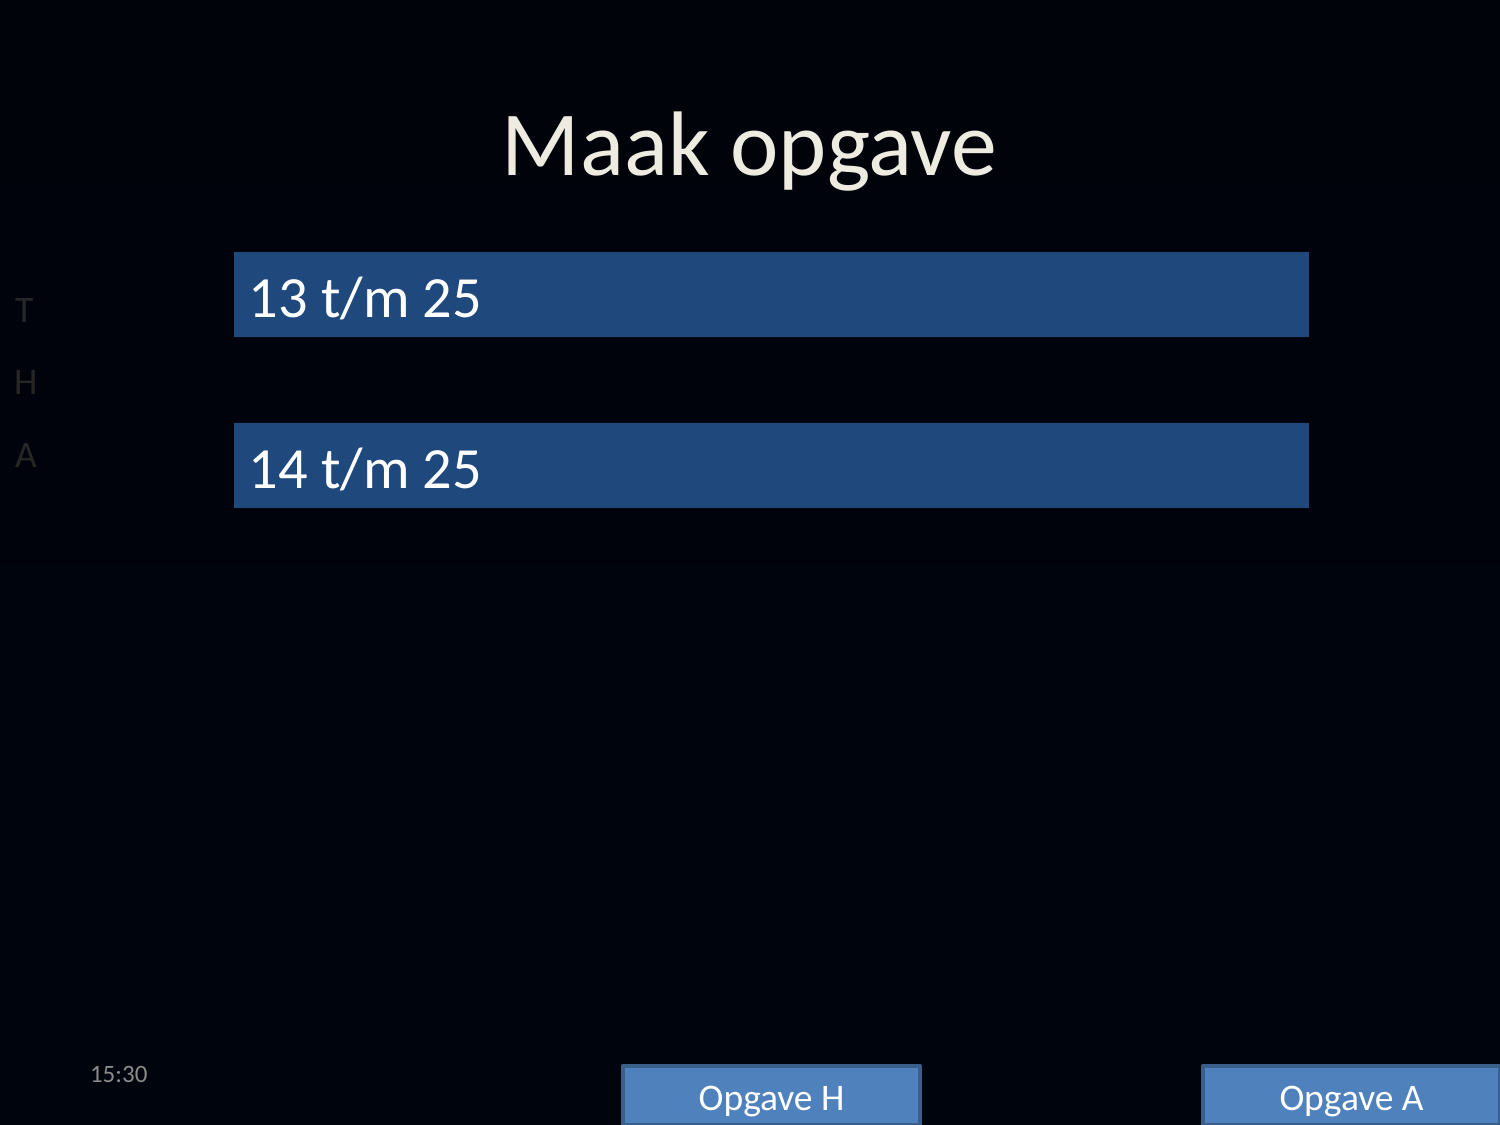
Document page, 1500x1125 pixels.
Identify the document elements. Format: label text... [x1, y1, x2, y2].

text_box 14 t/m 25 [234, 423, 1309, 508]
text_box 13 t/m 25 [234, 252, 1309, 337]
title Maak opgave [75, 45, 1425, 233]
text_box A [0, 423, 52, 483]
text_box H [0, 349, 53, 410]
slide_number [75, 1042, 425, 1103]
text_box Opgave A [1201, 1064, 1500, 1125]
text_box T [0, 277, 49, 338]
text_box Opgave H [621, 1064, 922, 1125]
